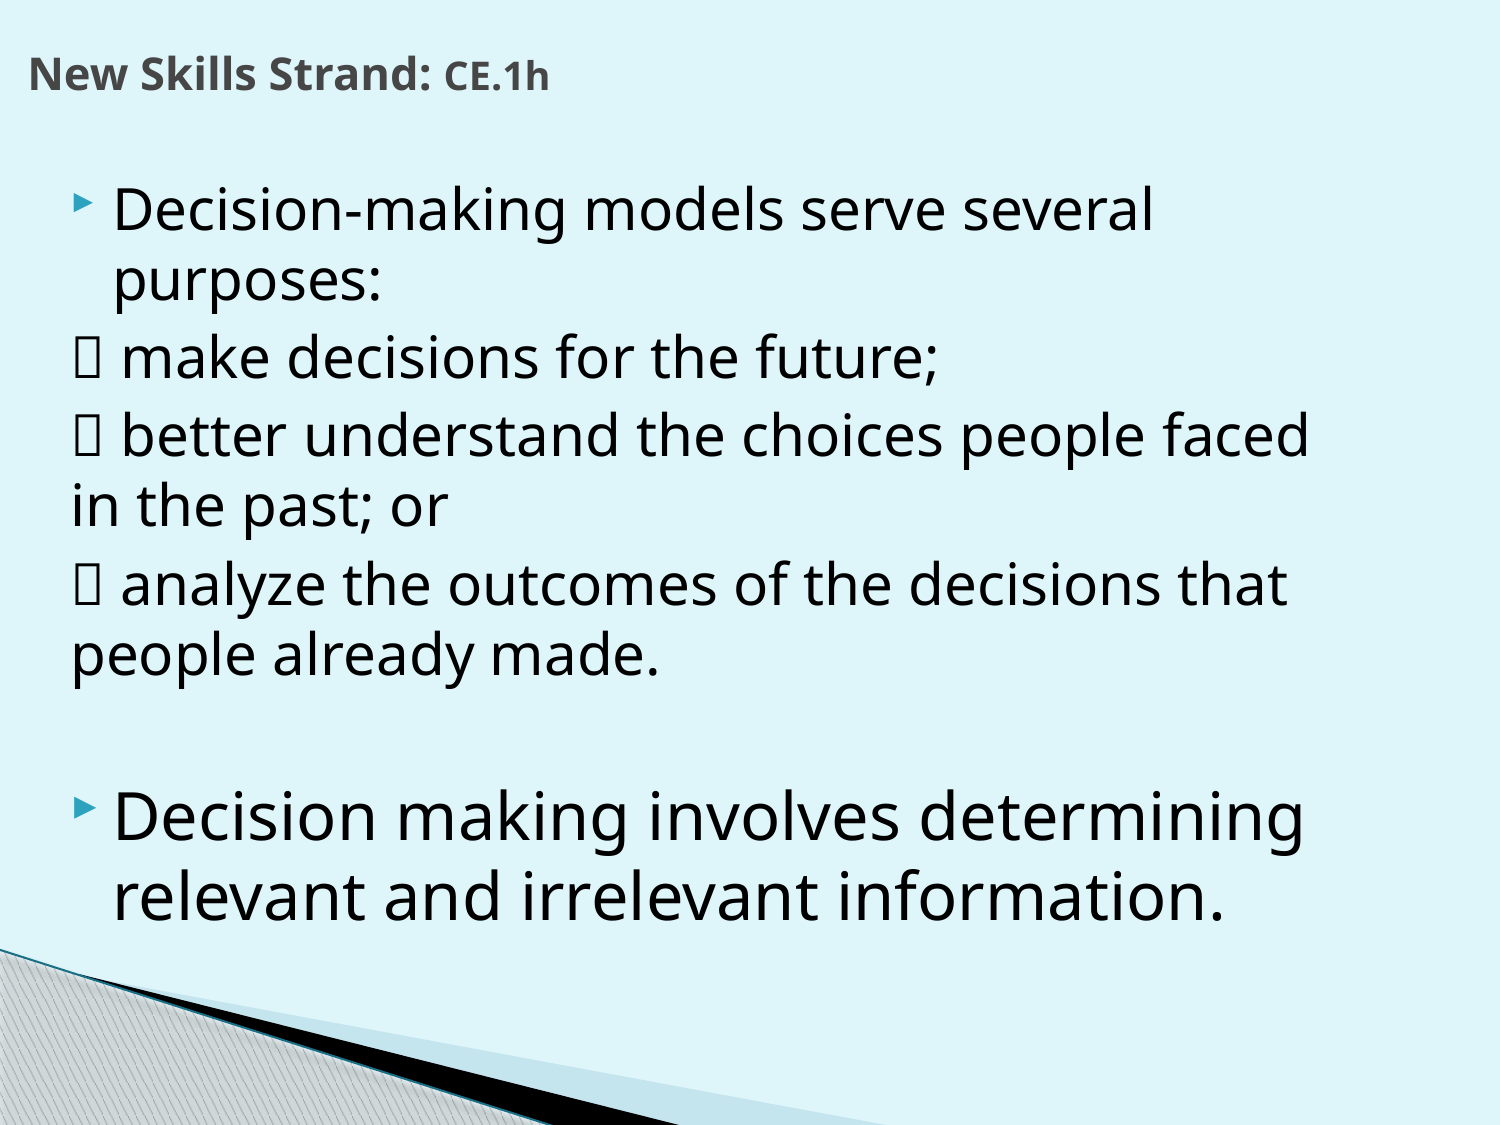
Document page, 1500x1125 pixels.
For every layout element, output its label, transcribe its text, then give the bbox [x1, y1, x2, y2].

list Decision-making models serve several purposes:  make decisions for the future;  better understand the choices people faced in the past; or  analyze the outcomes of the decisions that people already made. Decision making involves determining relevant and irrelevant information. [37, 164, 1388, 907]
title New Skills Strand: CE.1h [12, 37, 1363, 108]
